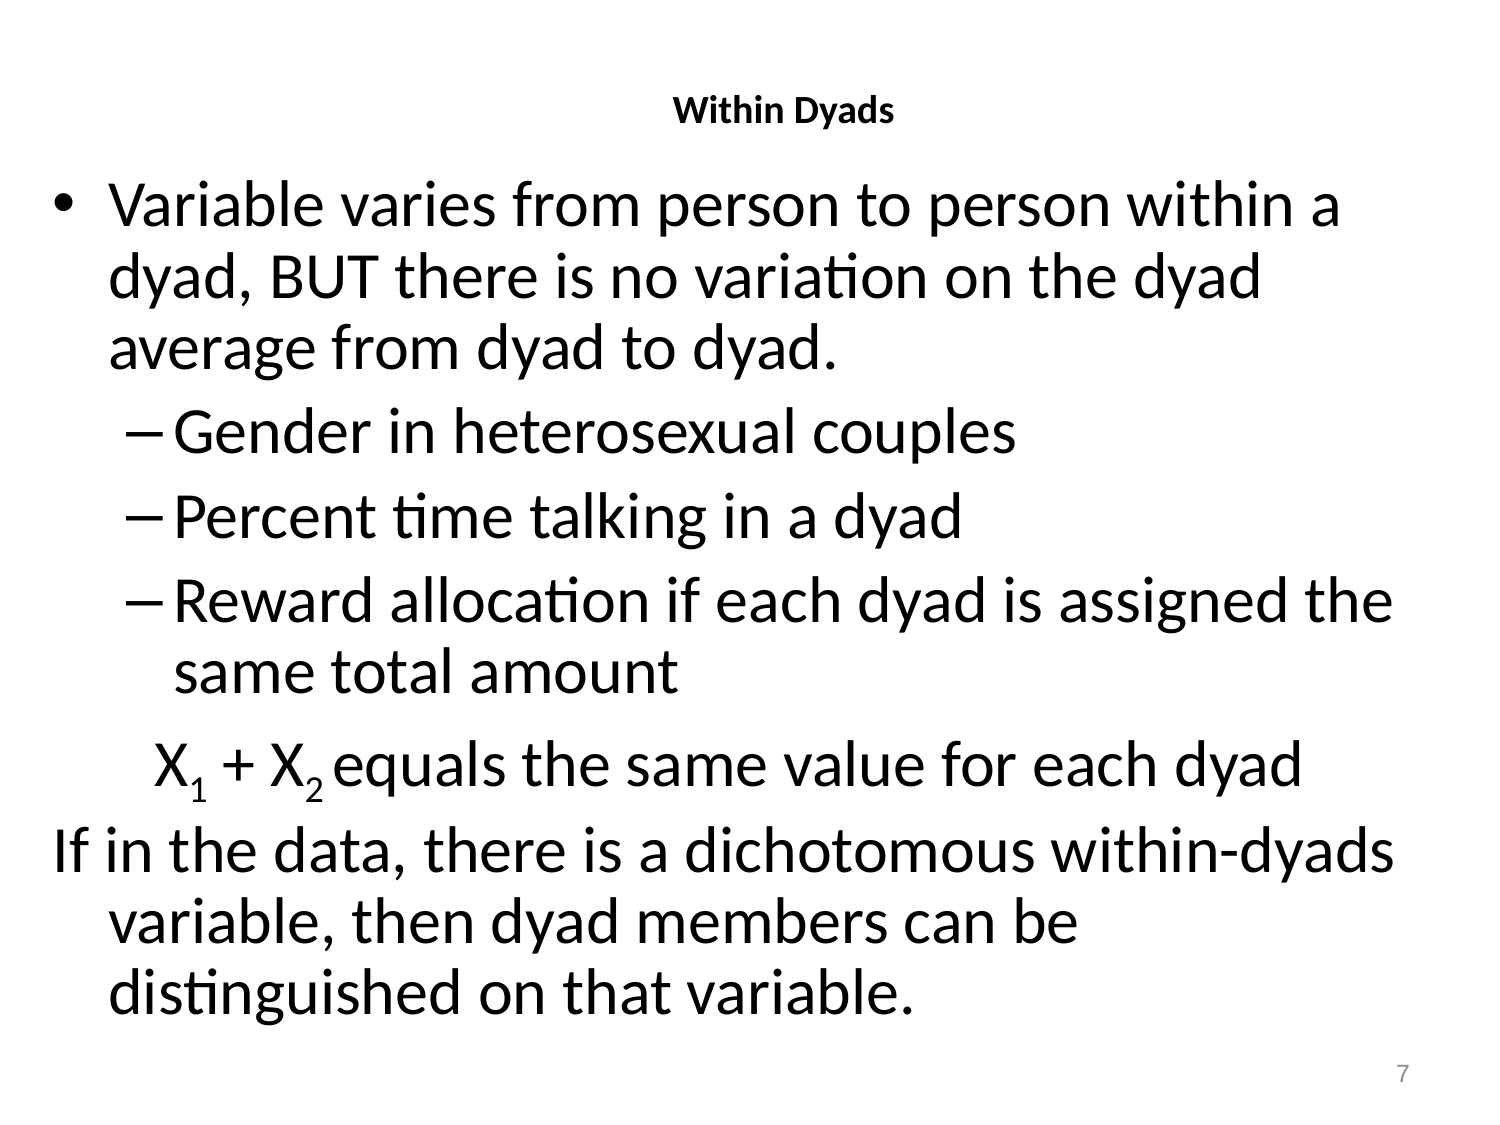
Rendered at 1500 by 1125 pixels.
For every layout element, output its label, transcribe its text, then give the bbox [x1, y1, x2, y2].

title Within Dyads [99, 75, 1468, 188]
slide_number 7 [1074, 1042, 1425, 1103]
list Variable varies from person to person within a dyad, BUT there is no variation on the dyad average from dyad to dyad. Gender in heterosexual couples Percent time talking in a dyad Reward allocation if each dyad is assigned the same total amount X1 + X2 equals the same value for each dyad If in the data, there is a dichotomous within-dyads variable, then dyad members can be distinguished on that variable. [37, 162, 1438, 1038]
